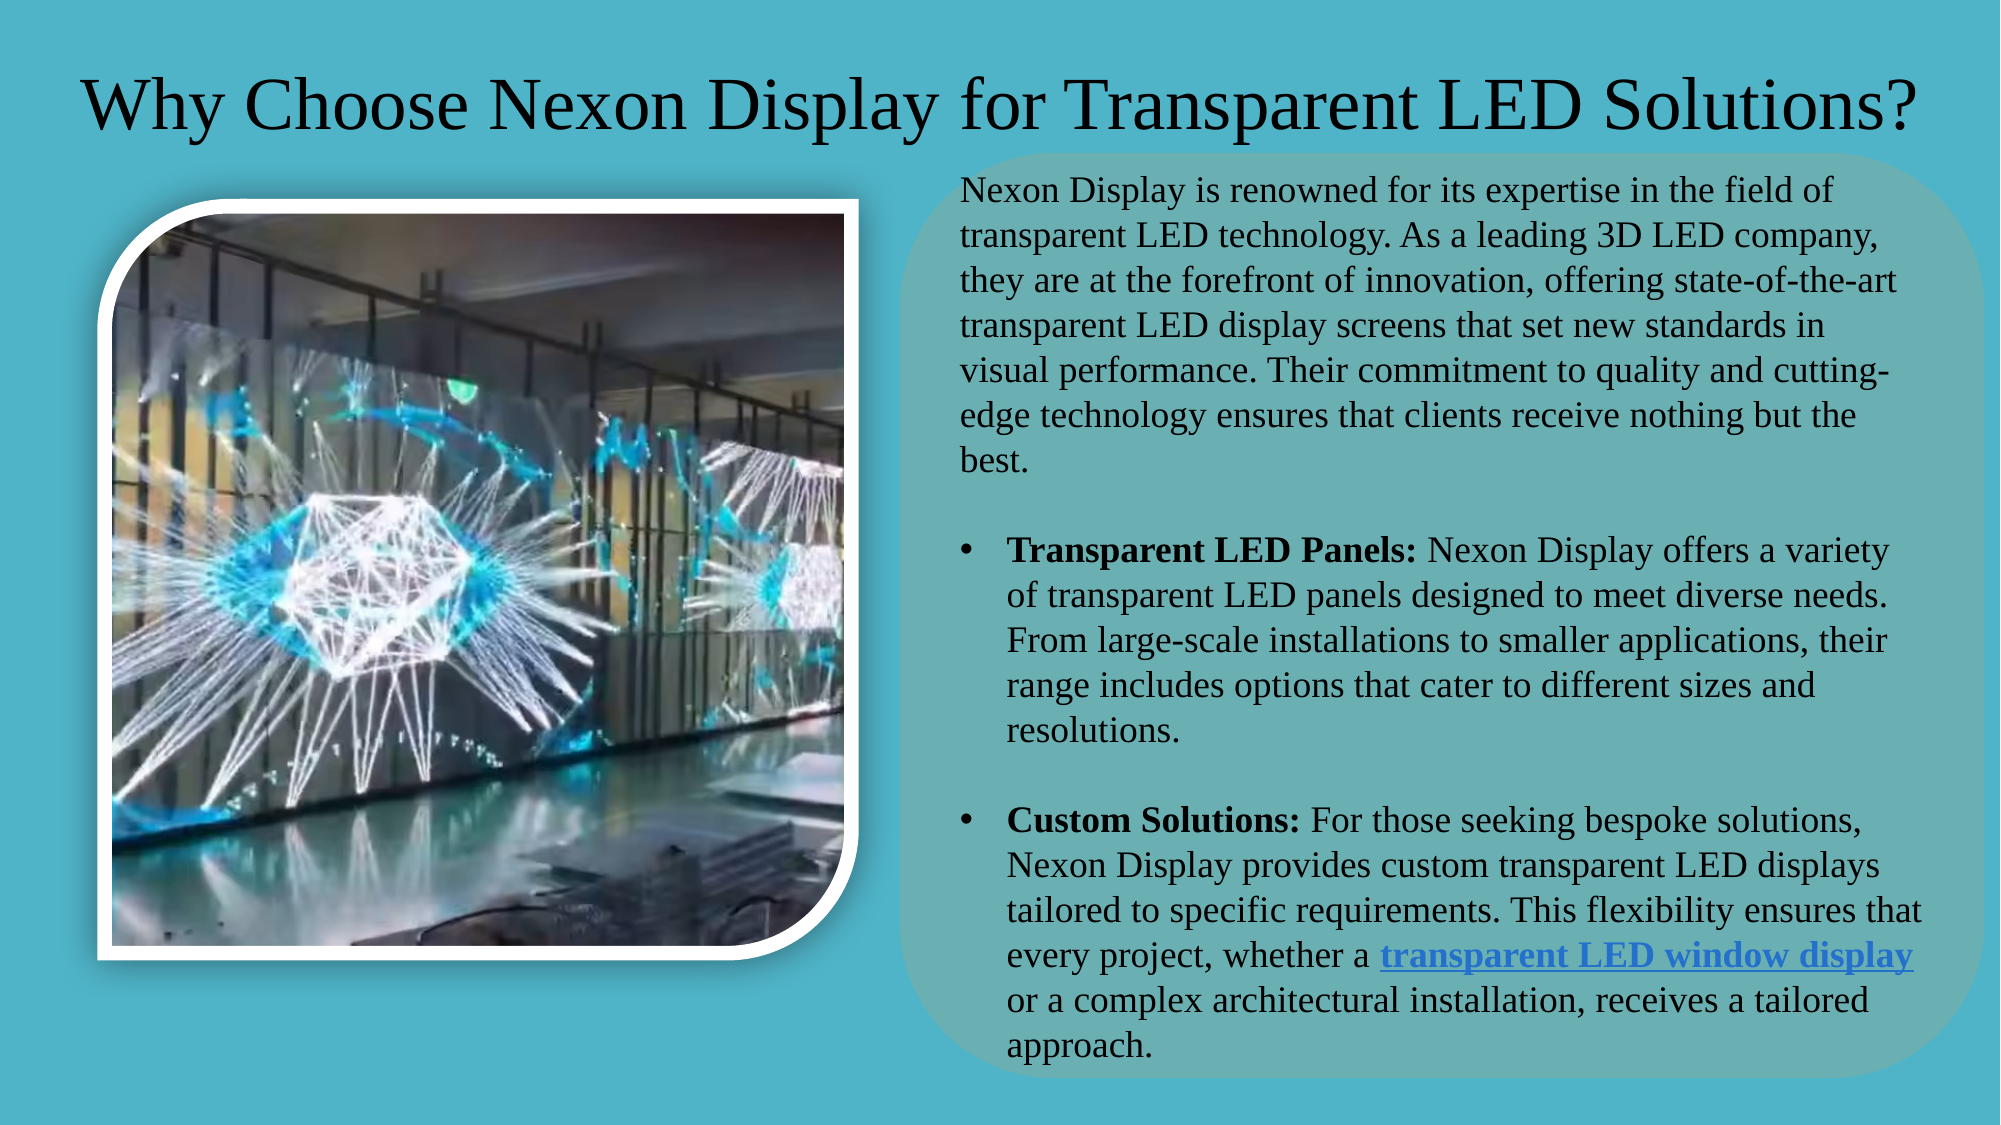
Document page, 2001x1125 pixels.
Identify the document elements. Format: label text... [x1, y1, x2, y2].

text_box Nexon Display is renowned for its expertise in the field of transparent LED technology. As a leading 3D LED company, they are at the forefront of innovation, offering state-of-the-art transparent LED display screens that set new standards in visual performance. Their commitment to quality and cutting-edge technology ensures that clients receive nothing but the best. Transparent LED Panels: Nexon Display offers a variety of transparent LED panels designed to meet diverse needs. From large-scale installations to smaller applications, their range includes options that cater to different sizes and resolutions. Custom Solutions: For those seeking bespoke solutions, Nexon Display provides custom transparent LED displays tailored to specific requirements. This flexibility ensures that every project, whether a transparent LED window display or a complex architectural installation, receives a tailored approach. [899, 152, 1985, 1079]
text_box Why Choose Nexon Display for Transparent LED Solutions? [65, 46, 1935, 152]
picture [104, 206, 852, 954]
